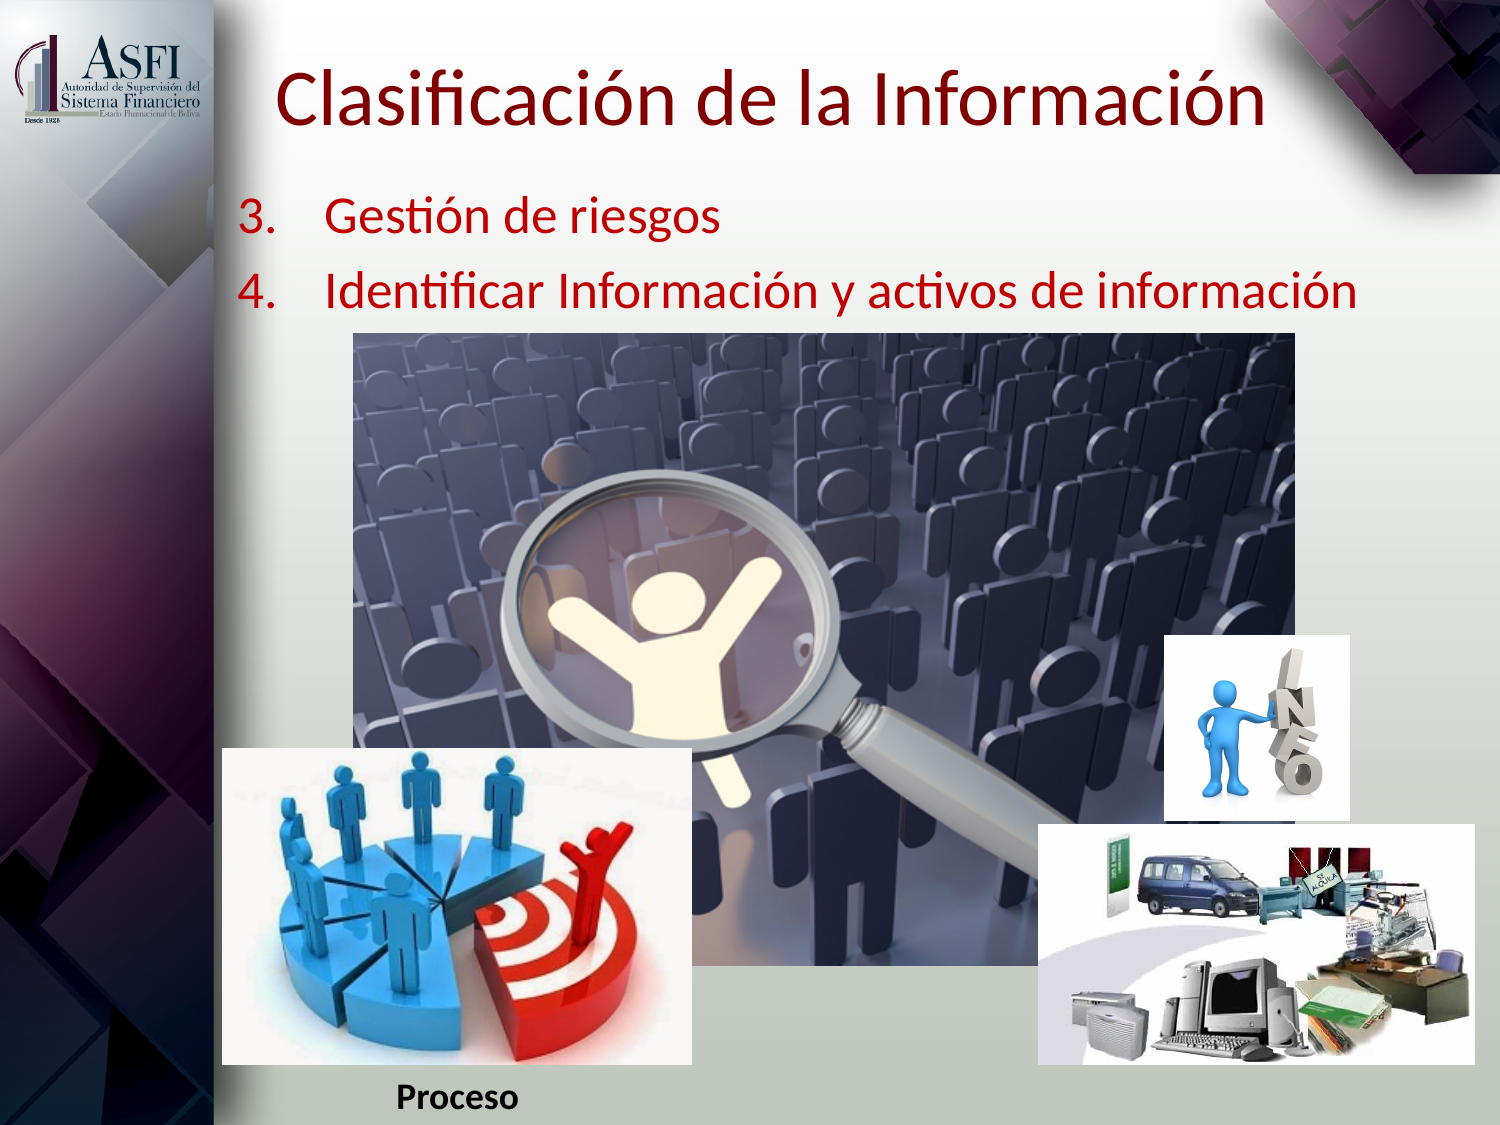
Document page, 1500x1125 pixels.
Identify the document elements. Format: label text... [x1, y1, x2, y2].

list Gestión de riesgos Identificar Información y activos de información [222, 173, 1425, 330]
title Clasificación de la Información [212, 0, 1334, 187]
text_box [222, 748, 692, 1125]
picture [0, 0, 1500, 1125]
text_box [1038, 635, 1476, 1065]
